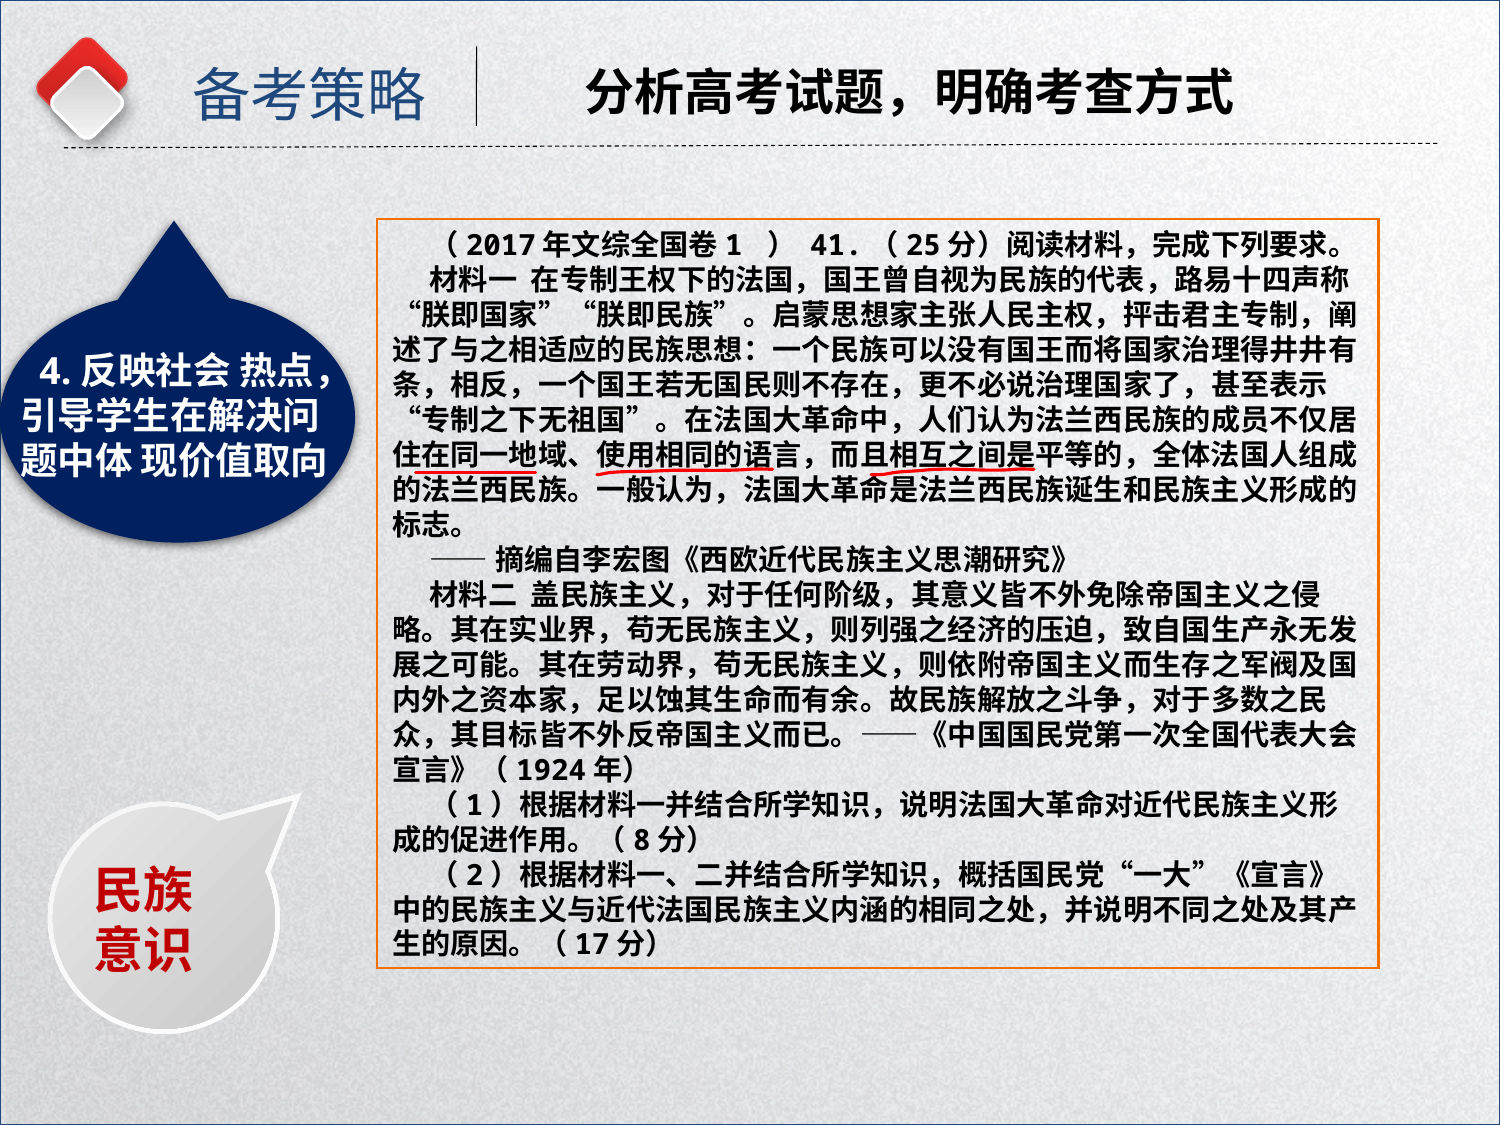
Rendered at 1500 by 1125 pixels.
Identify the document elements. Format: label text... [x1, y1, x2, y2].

text_box [37, 38, 127, 104]
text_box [63, 143, 1439, 148]
picture [1, 1, 1499, 1124]
text_box 4.反映社会 热点，引导学生在解决问题中体 现价值取向 [0, 220, 356, 543]
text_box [73, 743, 306, 1046]
text_box 分析高考试题，明确考查方式 [569, 53, 1250, 129]
text_box [51, 67, 123, 139]
text_box 备考策略 [143, 50, 475, 136]
text_box （2017年文综全国卷1 ） 41.（25分）阅读材料，完成下列要求。 材料一 在专制王权下的法国，国王曾自视为民族的代表，路易十四声称“朕即国家”“朕即民族”。启蒙思想家主张人民主权，抨击君主专制，阐述了与之相适应的民族思想：一个民族可以没有国王而将国家治理得井井有条，相反，一个国王若无国民则不存在，更不必说治理国家了，甚至表示“专制之下无祖国”。在法国大革命中，人们认为法兰西民族的成员不仅居住在同一地域、使用相同的语言，而且相互之间是平等的，全体法国人组成的法兰西民族。一般认为，法国大革命是法兰西民族诞生和民族主义形成的标志。 ——摘编自李宏图《西欧近代民族主义思潮研究》 材料二 盖民族主义，对于任何阶级，其意义皆不外免除帝国主义之侵略。其在实业界，苟无民族主义，则列强之经济的压迫，致自国生产永无发展之可能。其在劳动界，苟无民族主义，则依附帝国主义而生存之军阀及国内外之资本家，足以蚀其生命而有余。故民族解放之斗争，对于多数之民众，其目标皆不外反帝国主义而已。——《中国国民党第一次全国代表大会宣言》（1924年） （1）根据材料一并结合所学知识，说明法国大革命对近代民族主义形成的促进作用。（8分） （2）根据材料一、二并结合所学知识，概括国民党“一大”《宣言》中的民族主义与近代法国民族主义内涵的相同之处，并说明不同之处及其产生的原因。（17分） [376, 218, 1380, 969]
